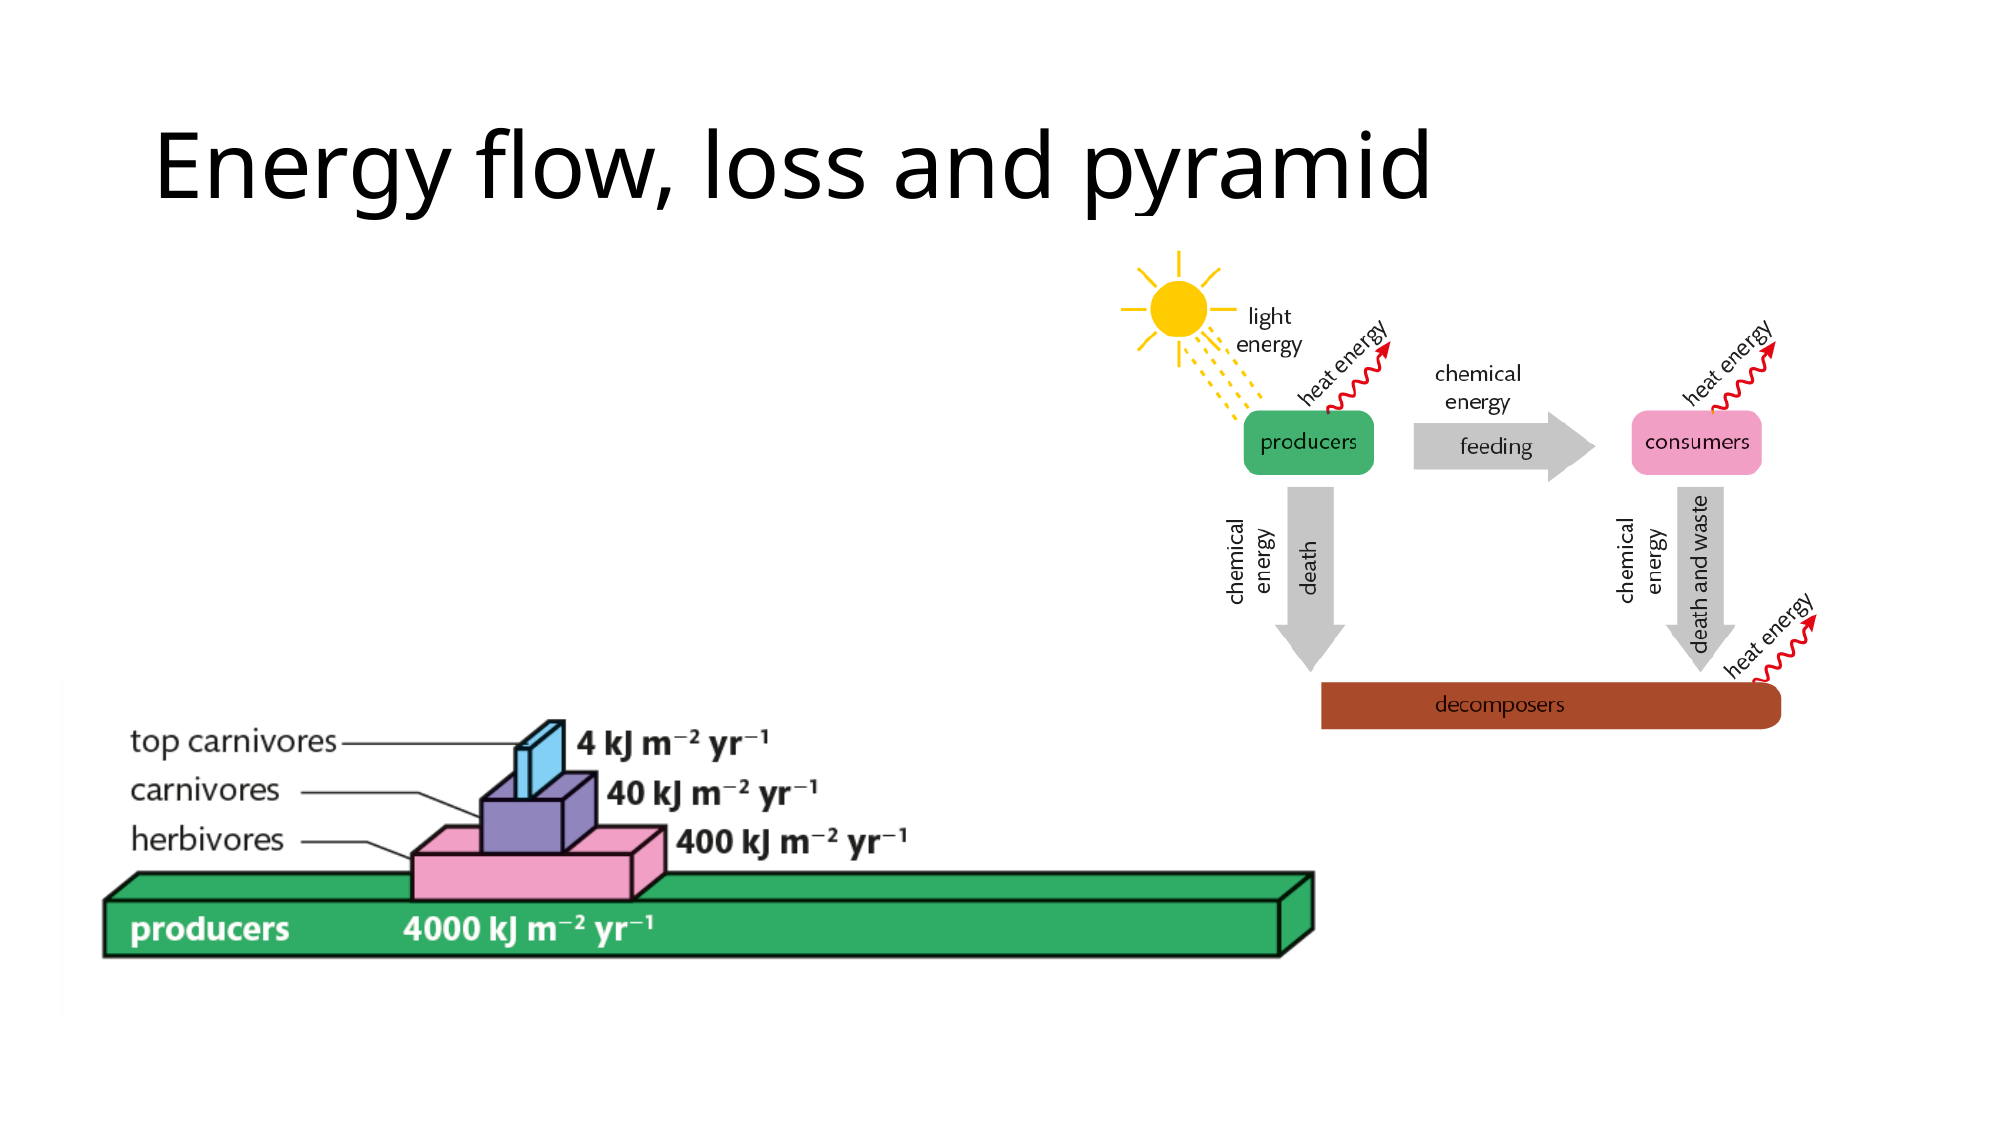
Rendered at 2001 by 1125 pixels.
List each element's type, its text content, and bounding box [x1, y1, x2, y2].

title Energy flow, loss and pyramid [137, 59, 1863, 278]
picture [20, 677, 1322, 1018]
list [1098, 216, 1890, 810]
